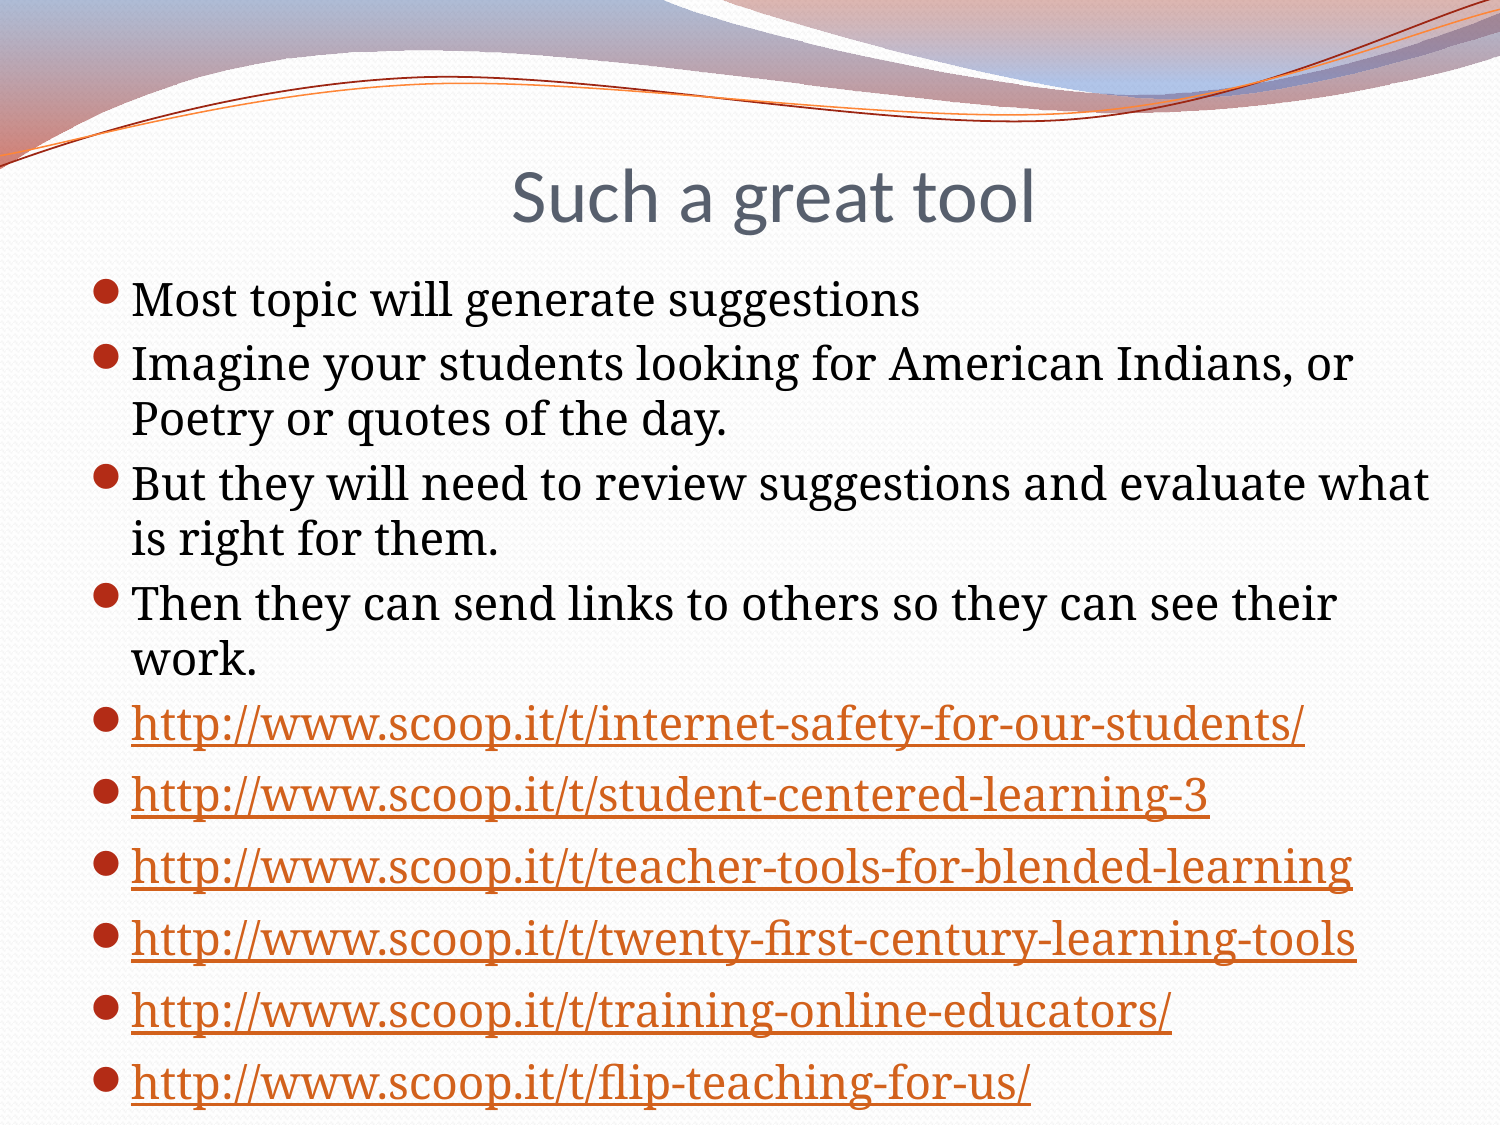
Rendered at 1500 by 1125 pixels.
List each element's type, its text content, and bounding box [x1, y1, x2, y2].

title Such a great tool [99, 137, 1450, 238]
list Most topic will generate suggestions Imagine your students looking for American Indians, or Poetry or quotes of the day. But they will need to review suggestions and evaluate what is right for them. Then they can send links to others so they can see their work. http://www.scoop.it/t/internet-safety-for-our-students/ http://www.scoop.it/t/student-centered-learning-3 http://www.scoop.it/t/teacher-tools-for-blended-learning http://www.scoop.it/t/twenty-first-century-learning-tools http://www.scoop.it/t/training-online-educators/ http://www.scoop.it/t/flip-teaching-for-us/ [75, 262, 1450, 1125]
